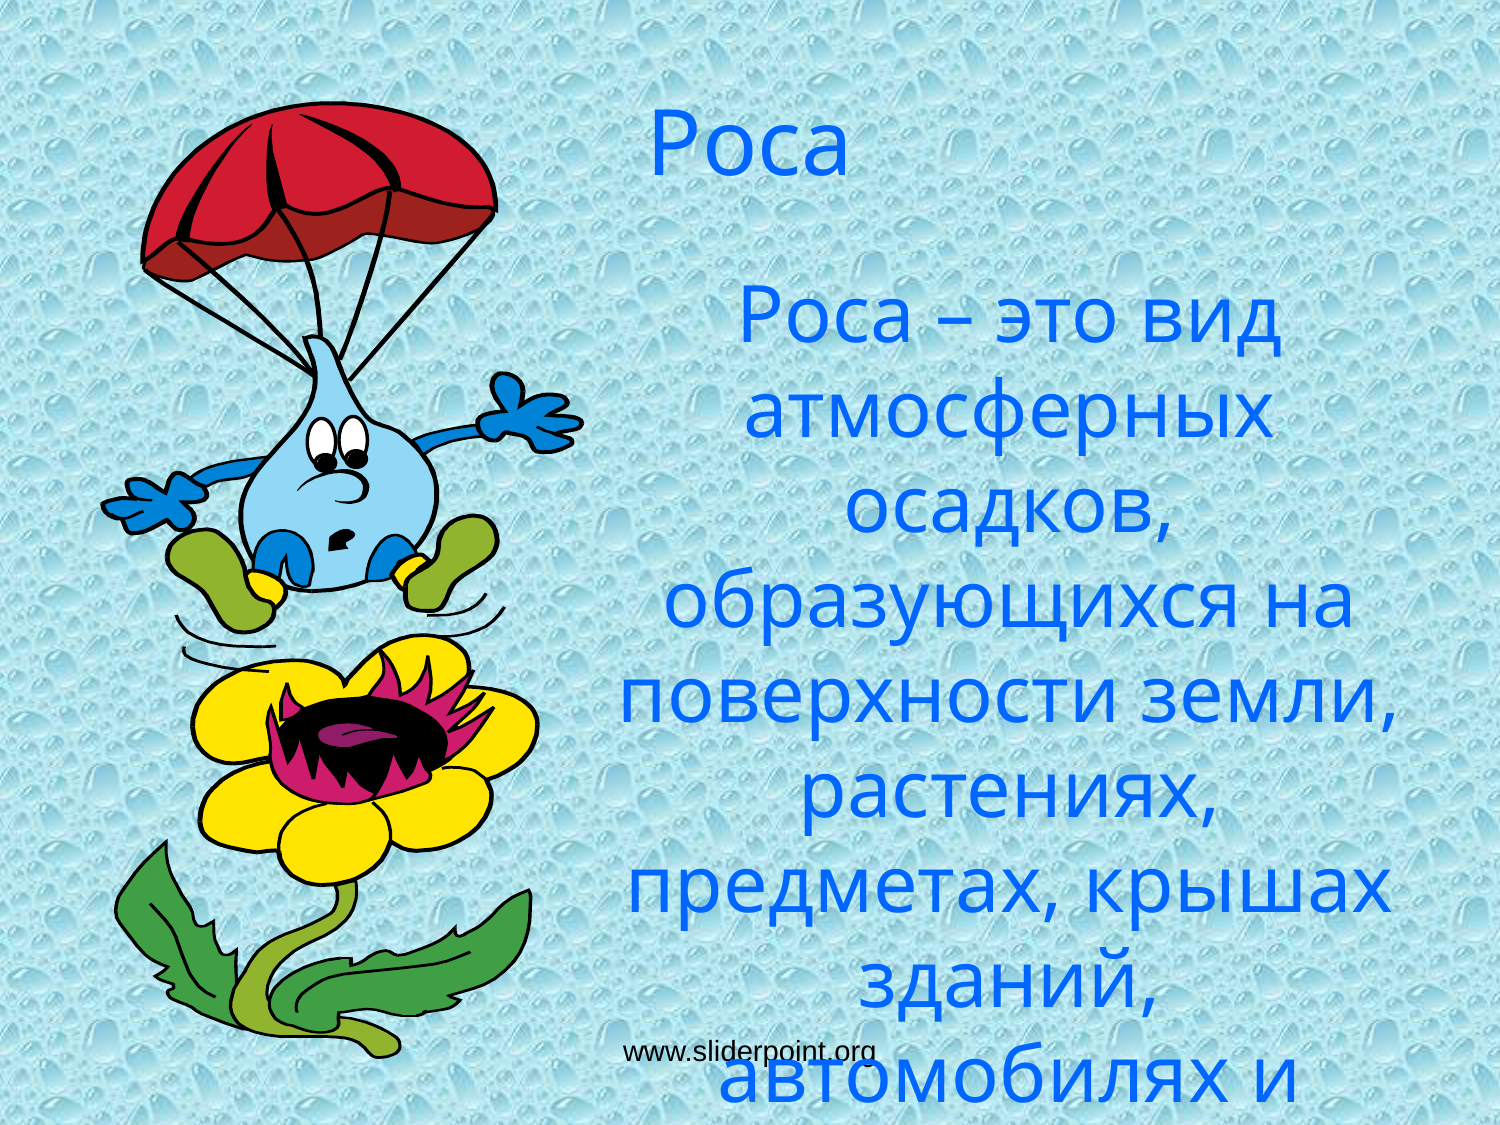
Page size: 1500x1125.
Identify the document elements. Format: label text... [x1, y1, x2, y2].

title Роса [74, 44, 1426, 233]
text_box Роса – это вид атмосферных осадков, образующихся на поверхности земли, растениях, предметах, крышах зданий, автомобилях и других предметах. [596, 255, 1424, 1125]
footer www.sliderpoint.org [512, 1024, 988, 1103]
picture [0, 0, 1500, 1125]
